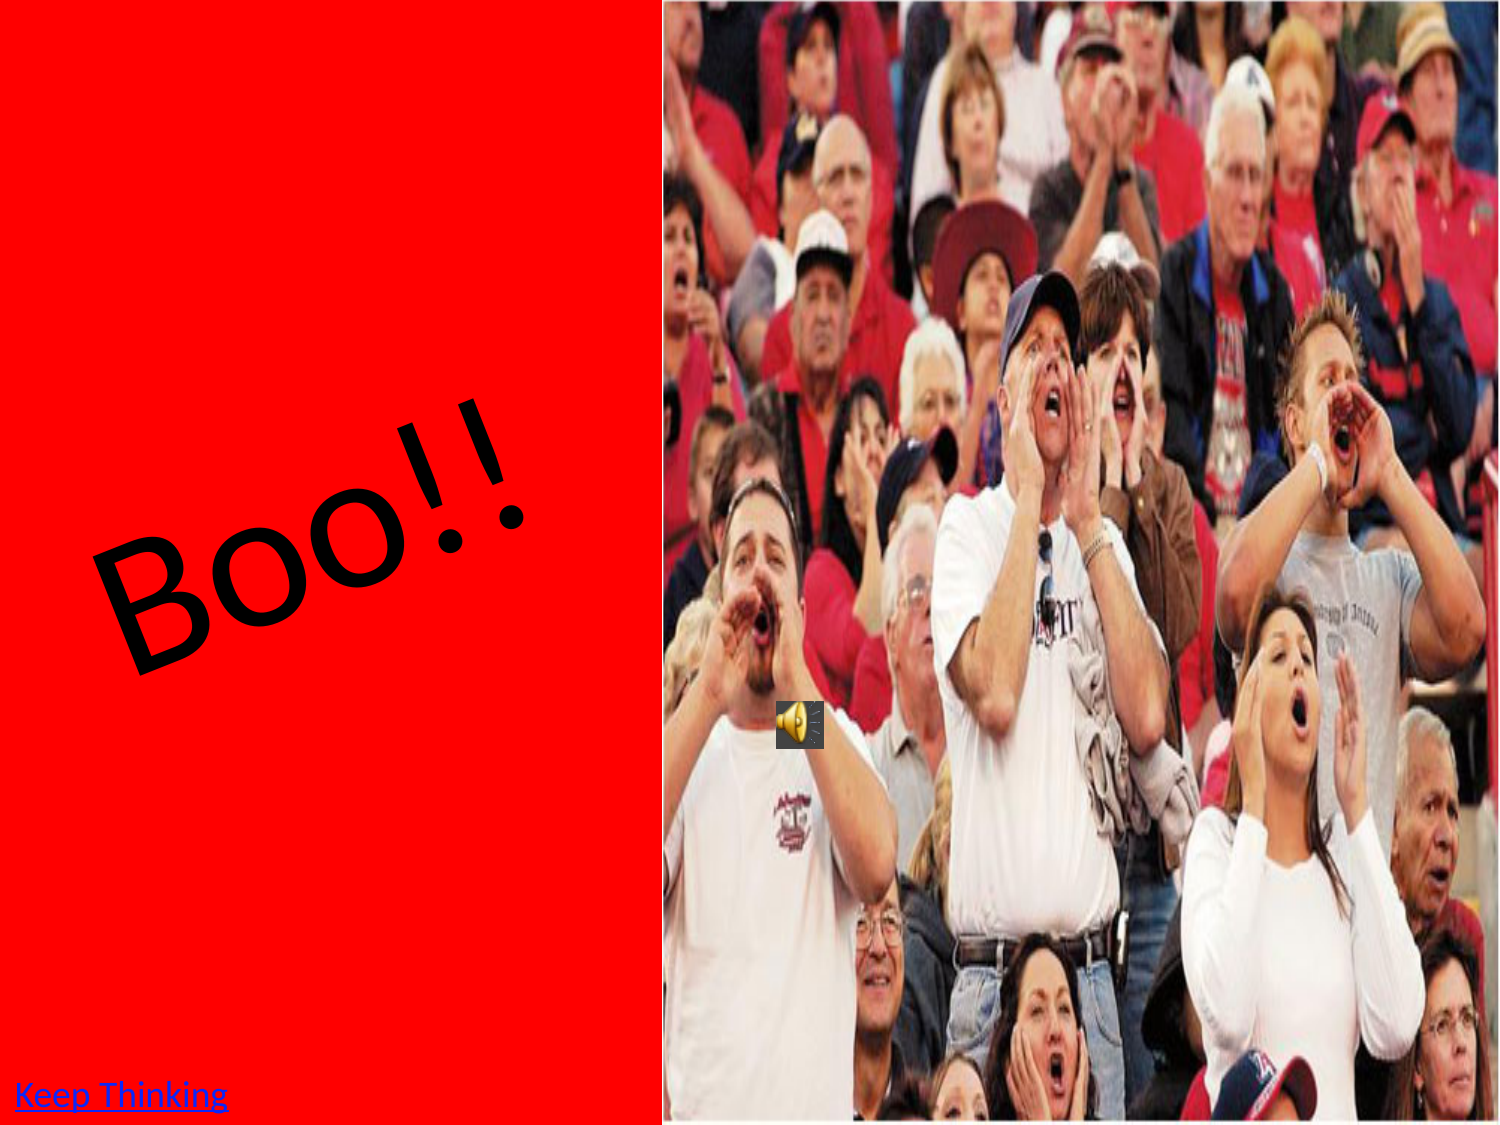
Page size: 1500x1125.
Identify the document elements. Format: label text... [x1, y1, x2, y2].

text_box Keep Thinking [0, 1062, 275, 1123]
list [662, 0, 1500, 1125]
text_box Boo!! [37, 299, 620, 731]
picture [774, 699, 826, 751]
